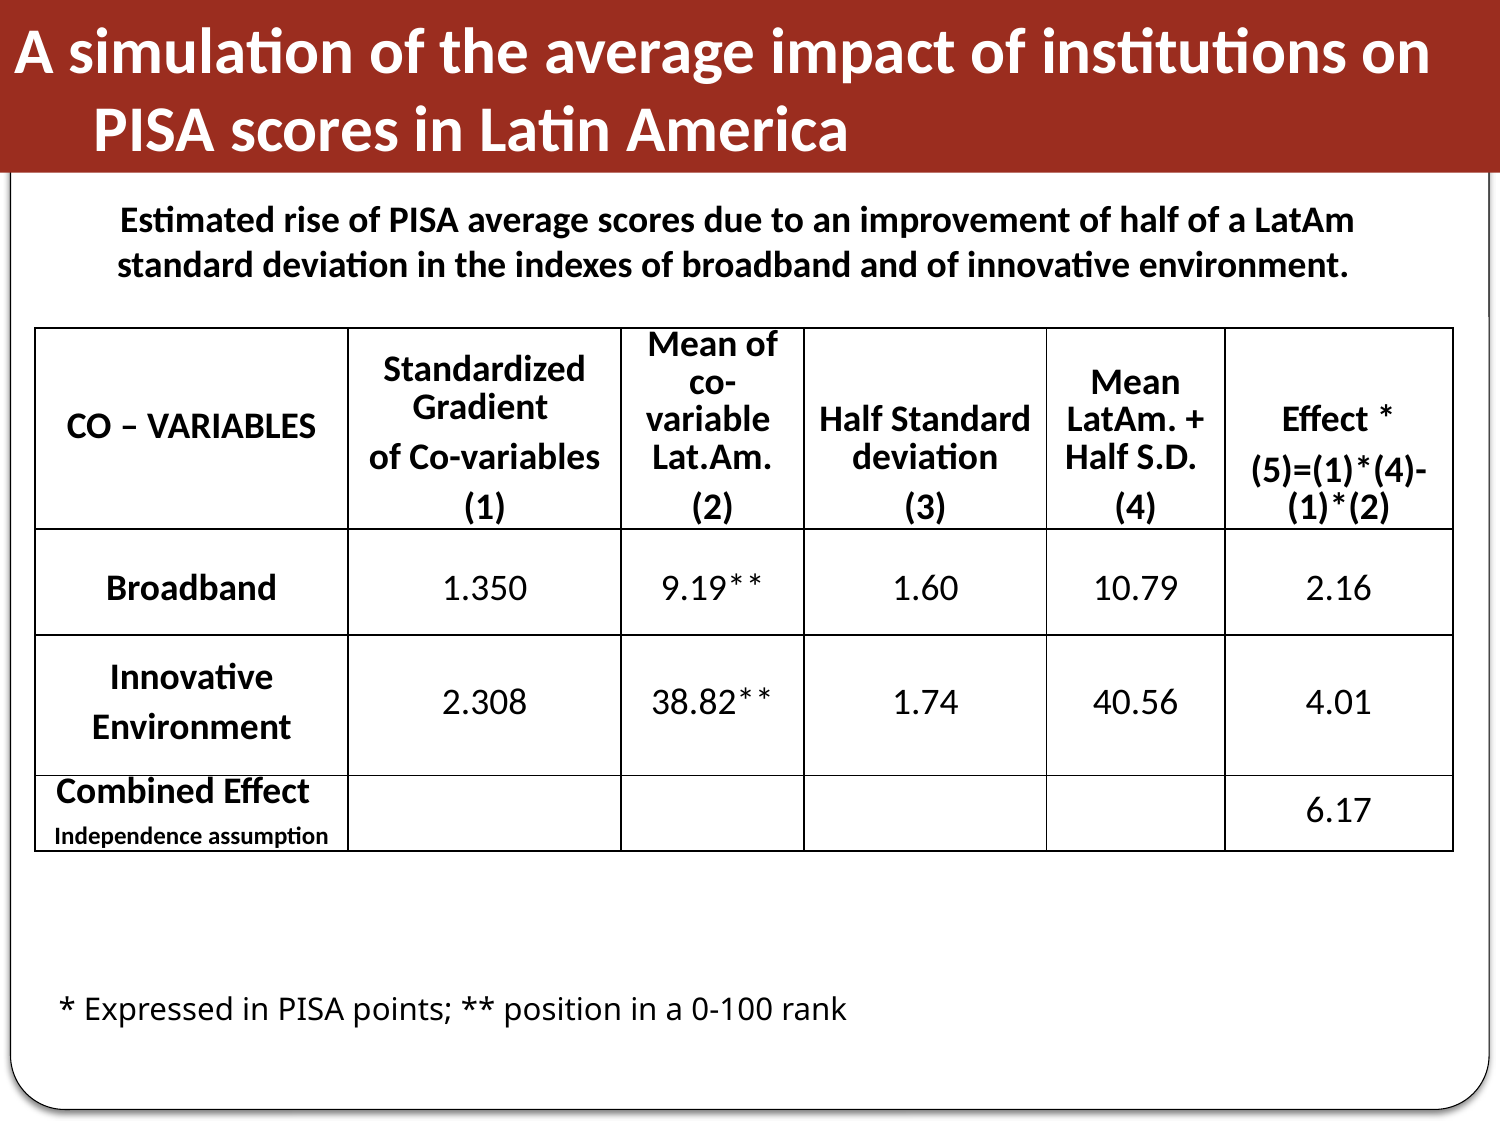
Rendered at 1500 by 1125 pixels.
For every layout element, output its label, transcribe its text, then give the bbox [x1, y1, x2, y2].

table_header Standardized Gradient of Co-variables (1) [349, 329, 620, 528]
table_cell 6.17 [1226, 776, 1452, 850]
text_box A simulation of the average impact of institutions on PISA scores in Latin America [0, 0, 1500, 173]
table_cell [349, 776, 620, 850]
table_cell 1.60 [805, 530, 1046, 634]
table_cell [805, 776, 1046, 850]
table_cell 9.19** [622, 530, 803, 634]
table_cell 4.01 [1226, 636, 1452, 775]
table_cell [1047, 776, 1224, 850]
table_cell 40.56 [1047, 636, 1224, 775]
table_cell Innovative Environment [36, 636, 347, 775]
table_header Half Standard deviation (3) [805, 329, 1046, 528]
table_header Mean of co-variable Lat.Am. (2) [622, 329, 803, 528]
table_header CO – VARIABLES [36, 329, 347, 528]
table_cell 10.79 [1047, 530, 1224, 634]
table_cell 1.350 [349, 530, 620, 634]
table_cell 1.74 [805, 636, 1046, 775]
table_cell Combined Effect Independence assumption [36, 776, 347, 850]
text_box Estimated rise of PISA average scores due to an improvement of half of a LatAm standard deviation in the indexes of broadband and of innovative environment. [35, 187, 1442, 293]
table_cell [622, 776, 803, 850]
table_header Effect * (5)=(1)*(4)-(1)*(2) [1226, 329, 1452, 528]
table_cell 38.82** [622, 636, 803, 775]
table_cell 2.308 [349, 636, 620, 775]
table_cell 2.16 [1226, 530, 1452, 634]
text_box * Expressed in PISA points; ** position in a 0-100 rank [43, 981, 1442, 1035]
table_header Mean LatAm. + Half S.D. (4) [1047, 329, 1224, 528]
table_cell Broadband [36, 530, 347, 634]
